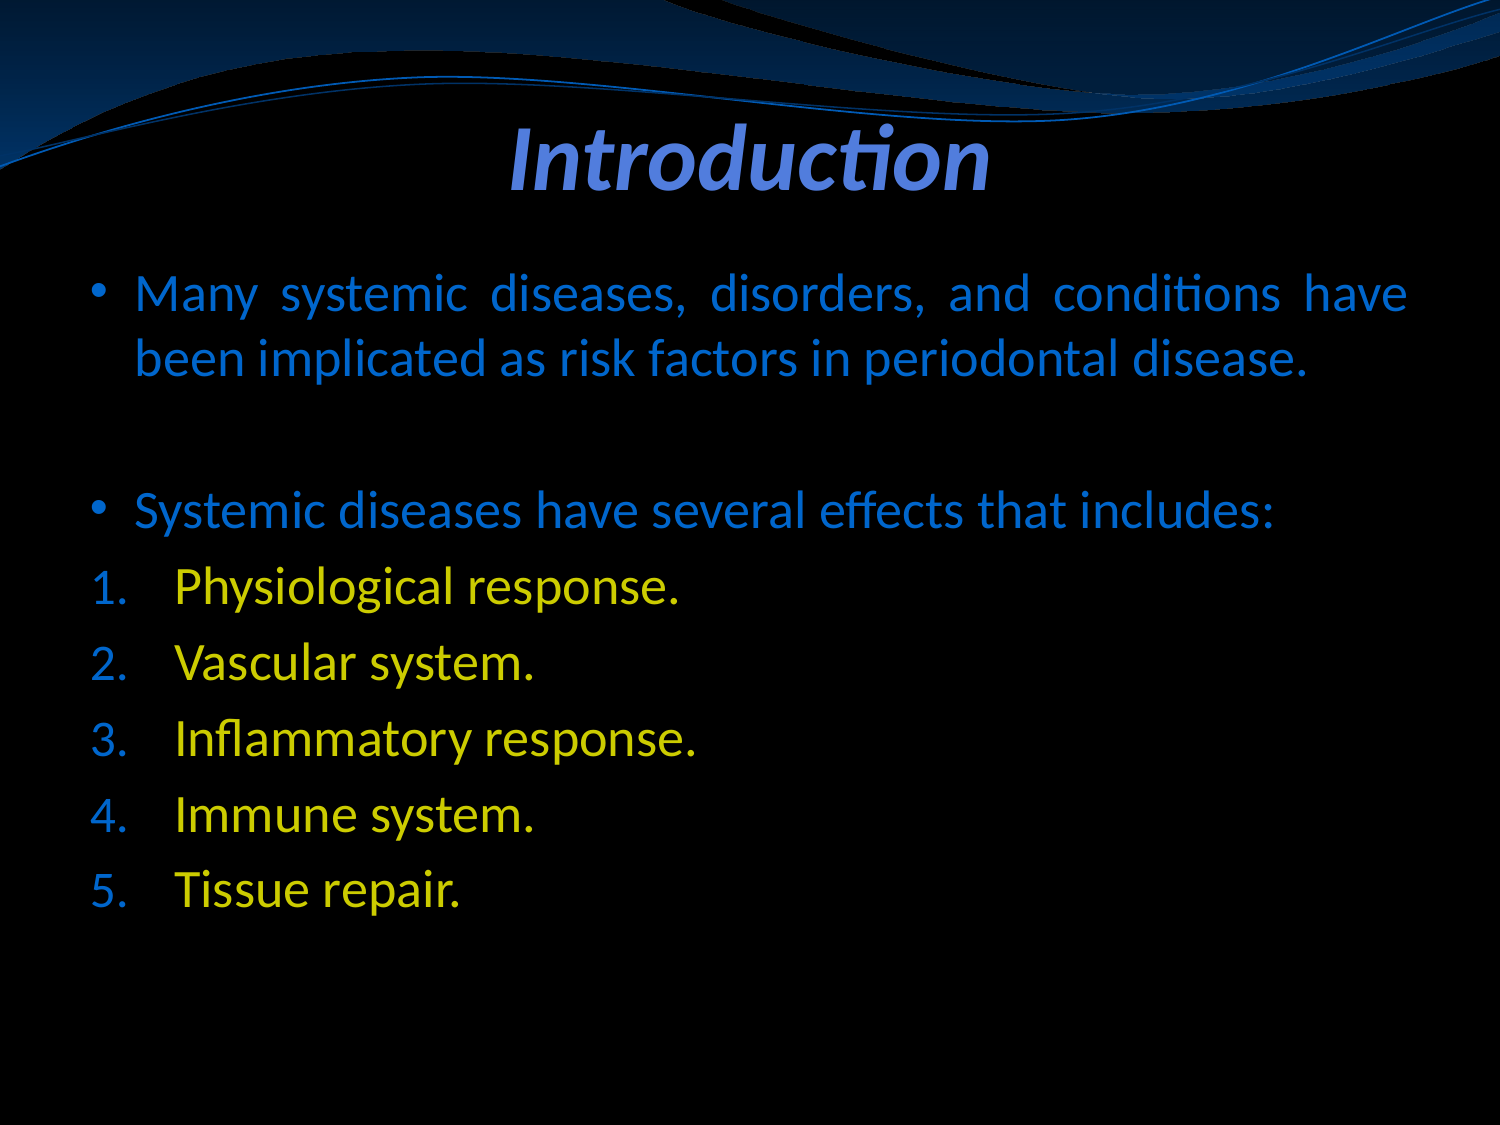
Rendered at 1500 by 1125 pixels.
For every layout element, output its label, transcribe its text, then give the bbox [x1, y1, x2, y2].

list Many systemic diseases, disorders, and conditions have been implicated as risk factors in periodontal disease. Systemic diseases have several effects that includes: Physiological response. Vascular system. Inflammatory response. Immune system. Tissue repair. [75, 249, 1425, 1038]
title Introduction [75, 87, 1425, 210]
